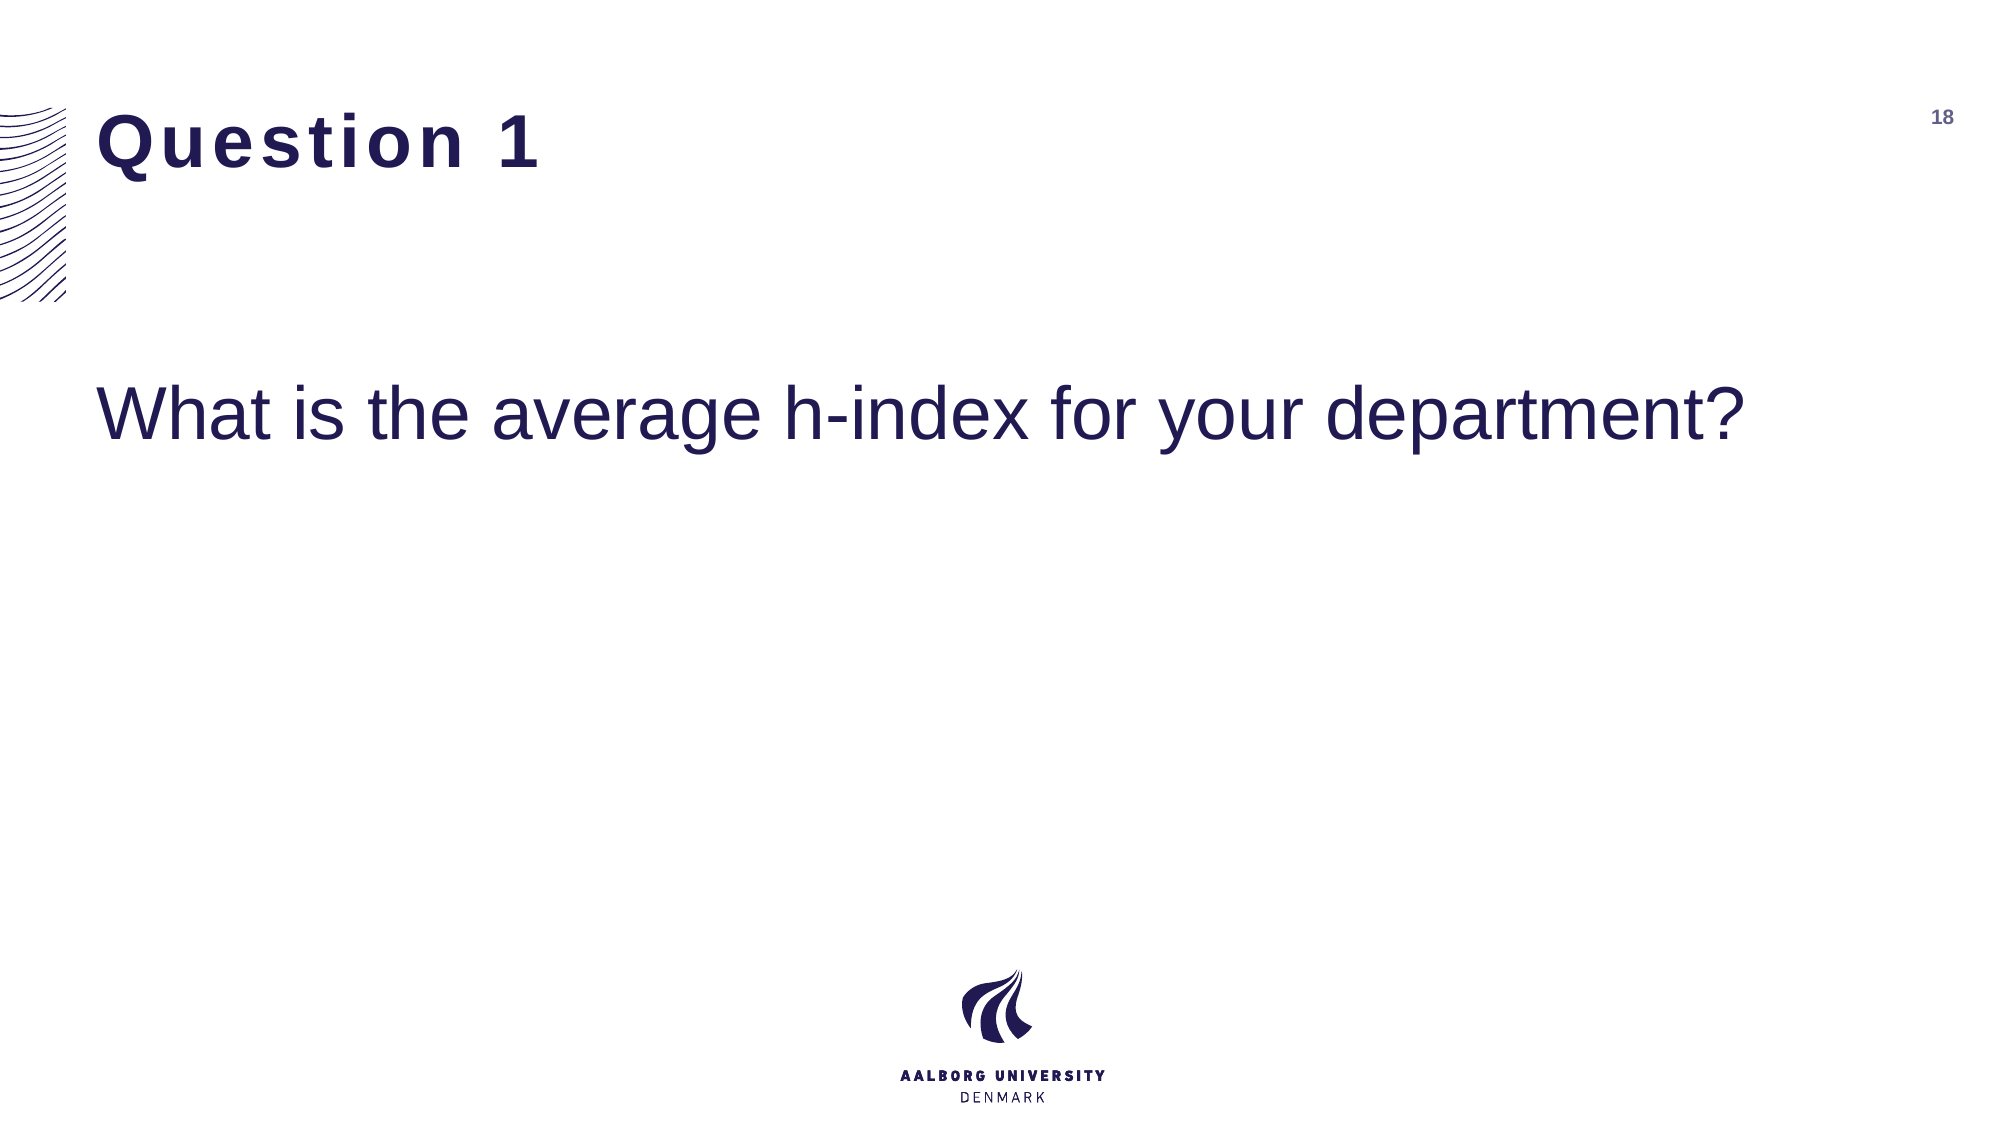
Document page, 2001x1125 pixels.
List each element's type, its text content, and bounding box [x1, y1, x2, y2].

list What is the average h-index for your department? [96, 338, 1861, 947]
slide_number 18 [1860, 97, 1954, 135]
title Question 1 [96, 60, 935, 303]
